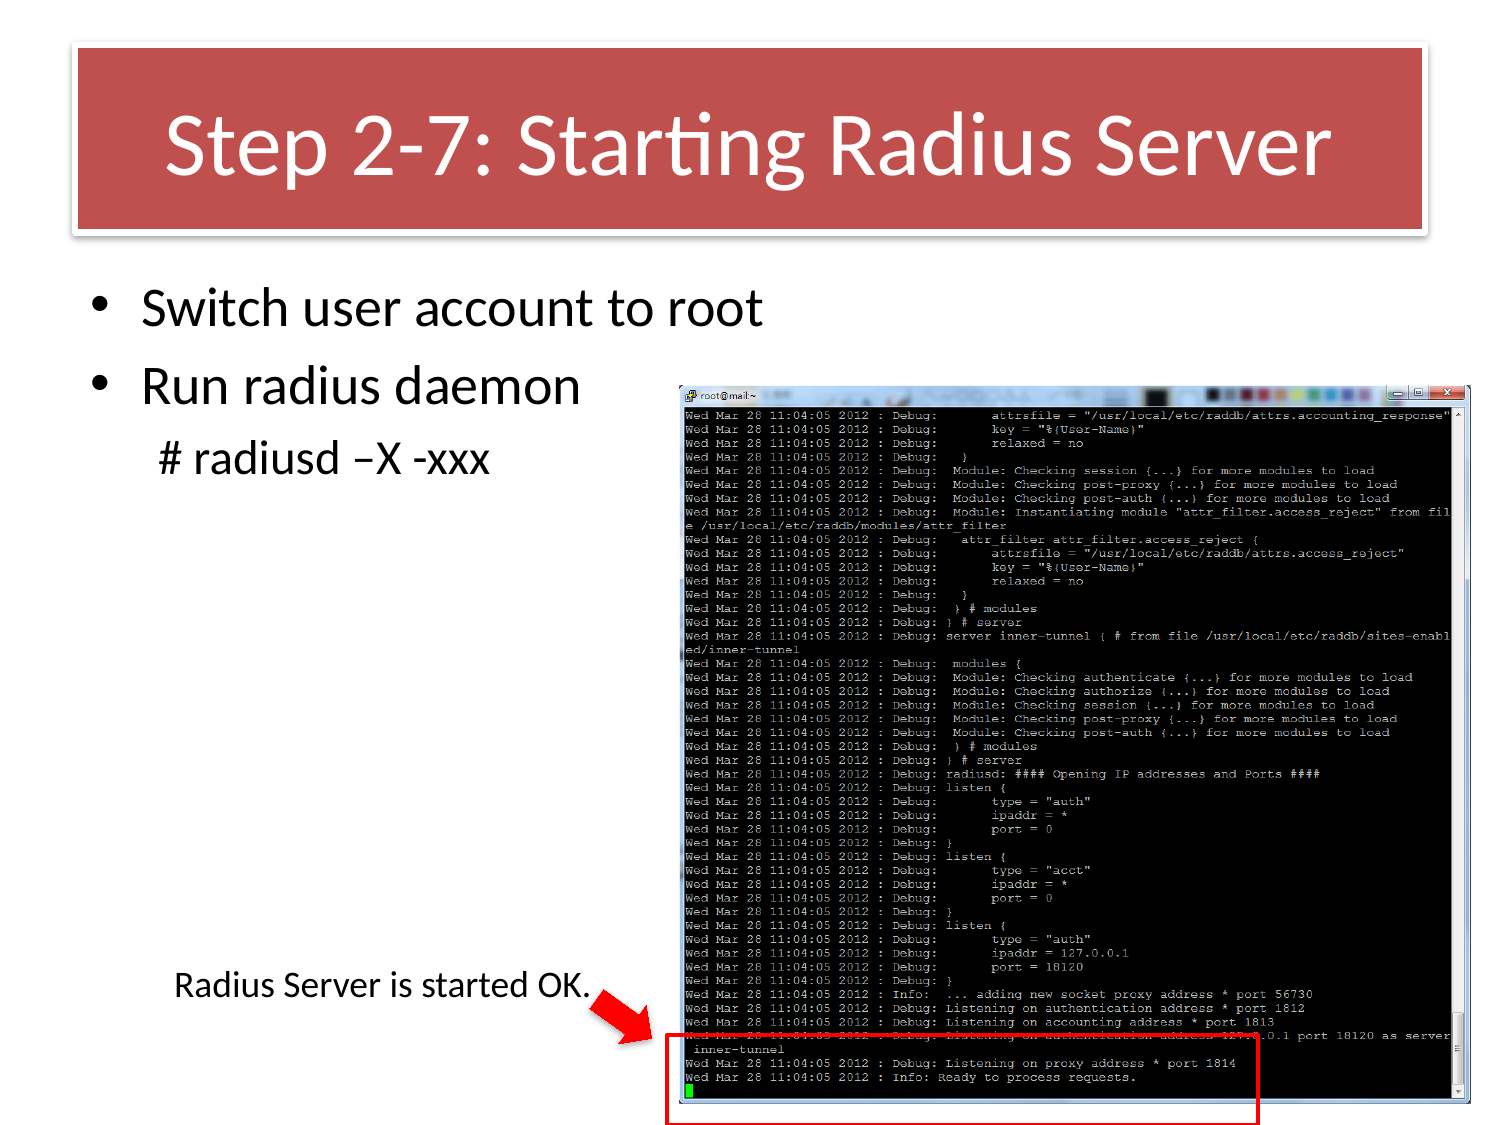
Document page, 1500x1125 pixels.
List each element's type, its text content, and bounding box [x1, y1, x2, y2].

text_box [594, 1001, 652, 1044]
text_box Radius Server is started OK. [159, 952, 621, 1012]
title Step 2-7: Starting Radius Server [72, 42, 1428, 236]
list Switch user account to root Run radius daemon # radiusd –X -xxx [75, 262, 1425, 492]
picture [678, 385, 1471, 1104]
text_box [665, 1033, 1260, 1125]
